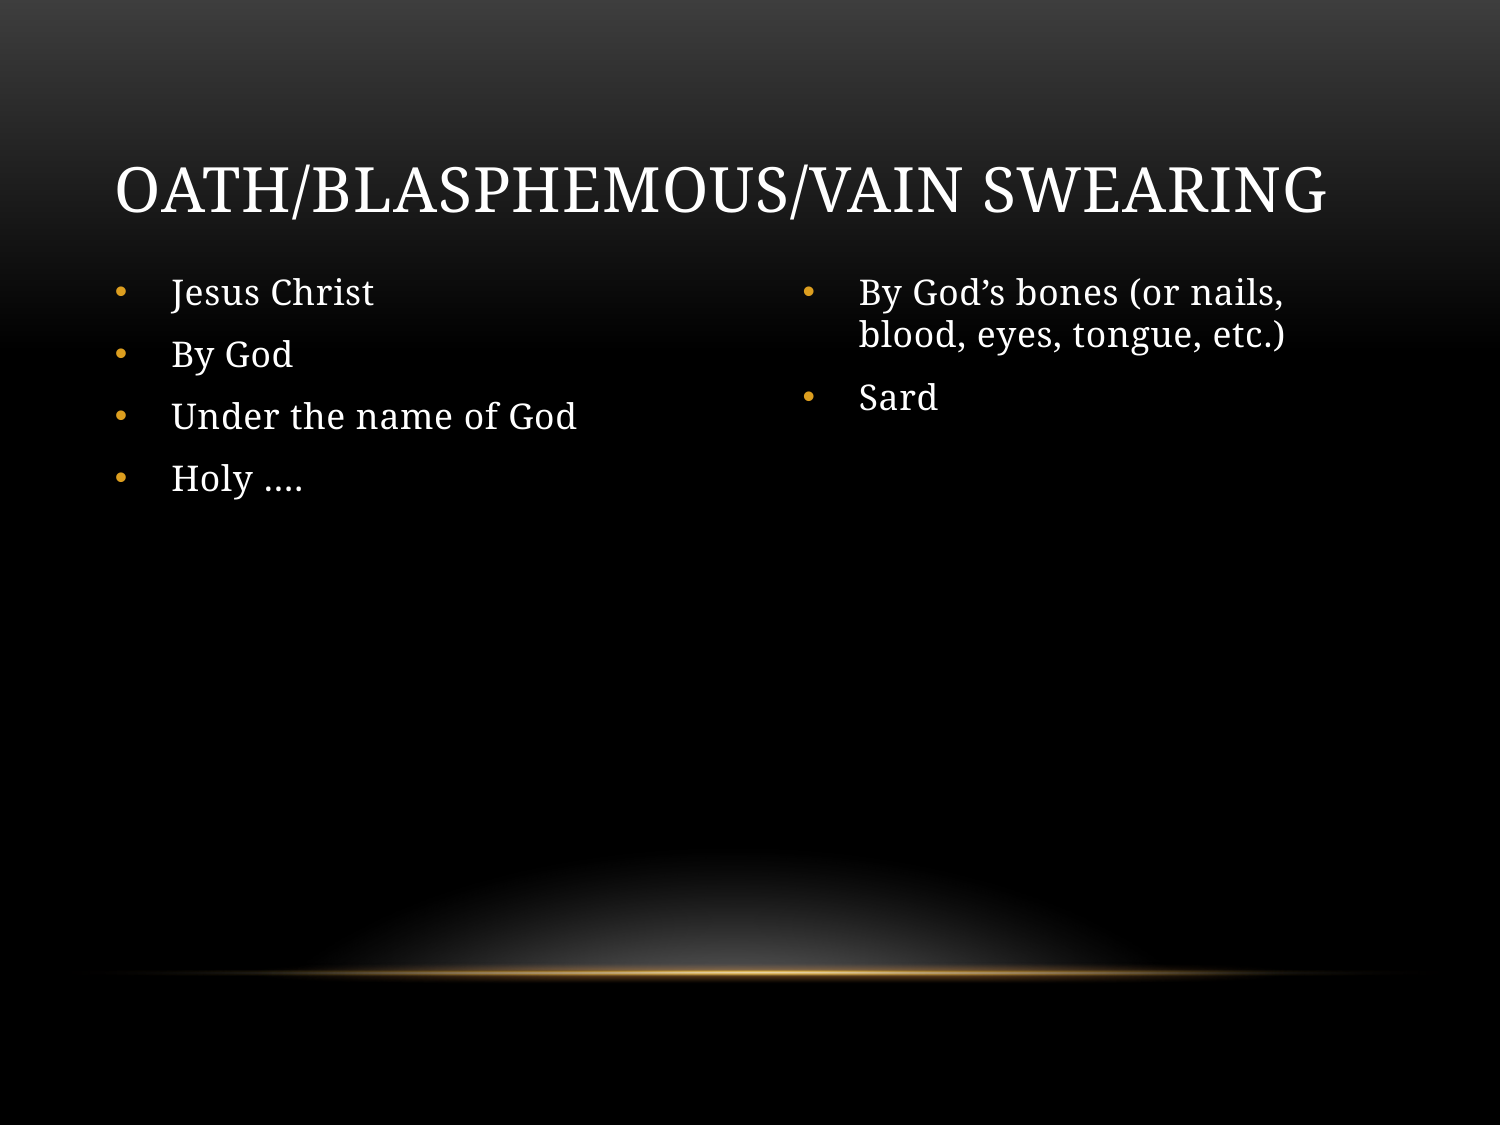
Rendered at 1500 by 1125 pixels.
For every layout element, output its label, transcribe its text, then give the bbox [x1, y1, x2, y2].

list By God’s bones (or nails, blood, eyes, tongue, etc.) Sard [787, 262, 1400, 938]
list Jesus Christ By God Under the name of God Holy …. [99, 262, 713, 938]
title Oath/Blasphemous/Vain Swearing [99, 45, 1400, 233]
picture [0, 0, 1500, 1125]
